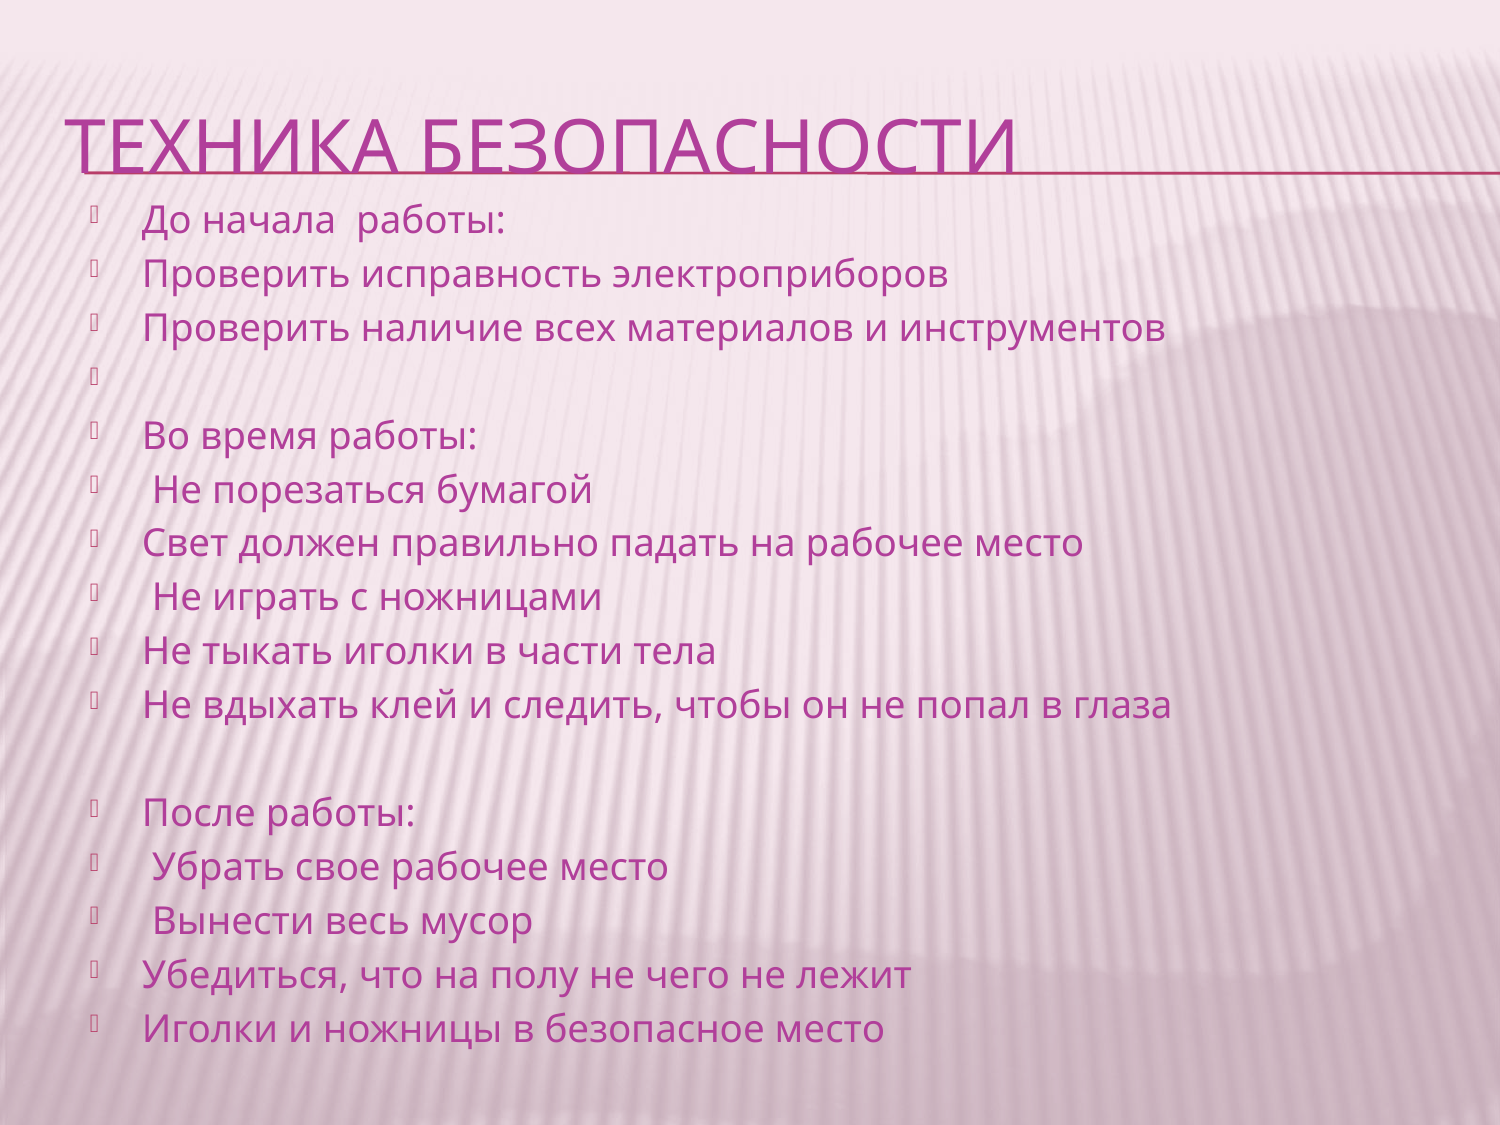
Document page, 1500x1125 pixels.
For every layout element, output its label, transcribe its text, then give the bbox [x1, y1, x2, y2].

title Техника безопасности [50, 75, 1475, 213]
list До начала работы: Проверить исправность электроприборов Проверить наличие всех материалов и инструментов Во время работы: Не порезаться бумагой Свет должен правильно падать на рабочее место Не играть с ножницами Не тыкать иголки в части тела Не вдыхать клей и следить, чтобы он не попал в глаза После работы: Убрать свое рабочее место Вынести весь мусор Убедиться, что на полу не чего не лежит Иголки и ножницы в безопасное место [75, 187, 1425, 1125]
